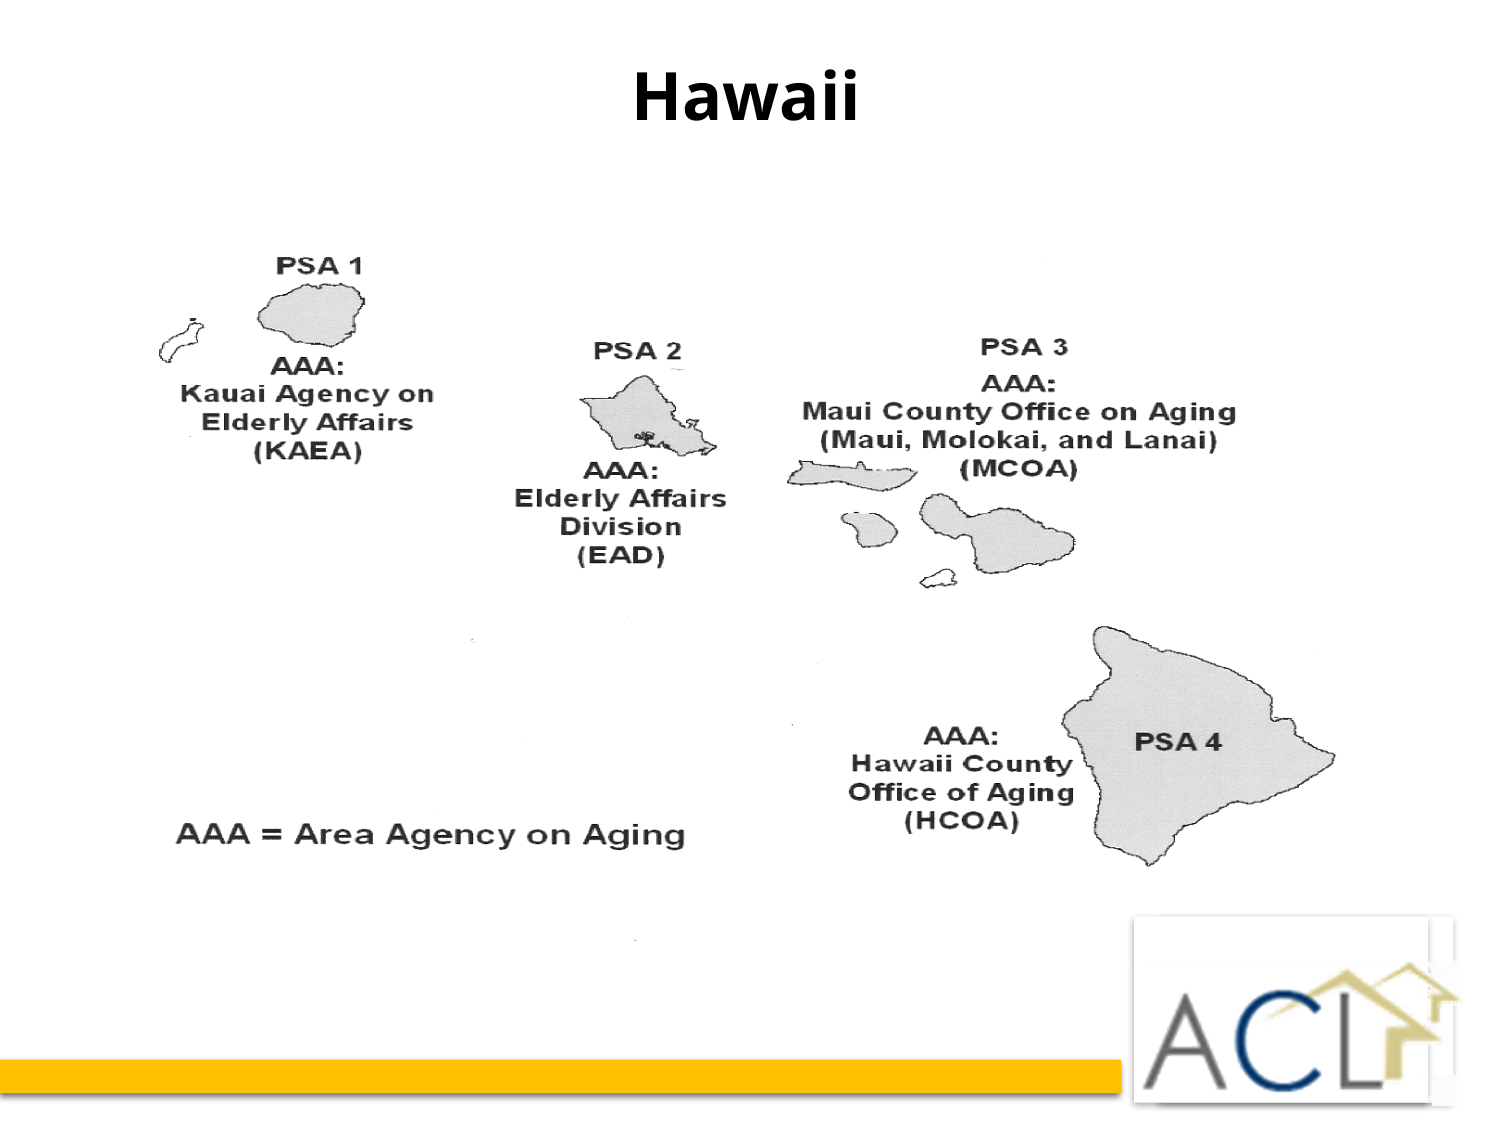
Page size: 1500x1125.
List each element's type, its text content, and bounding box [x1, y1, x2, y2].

title Hawaii [39, 24, 1453, 163]
picture [1121, 951, 1463, 1106]
text_box [112, 37, 1375, 163]
picture [112, 226, 1376, 941]
